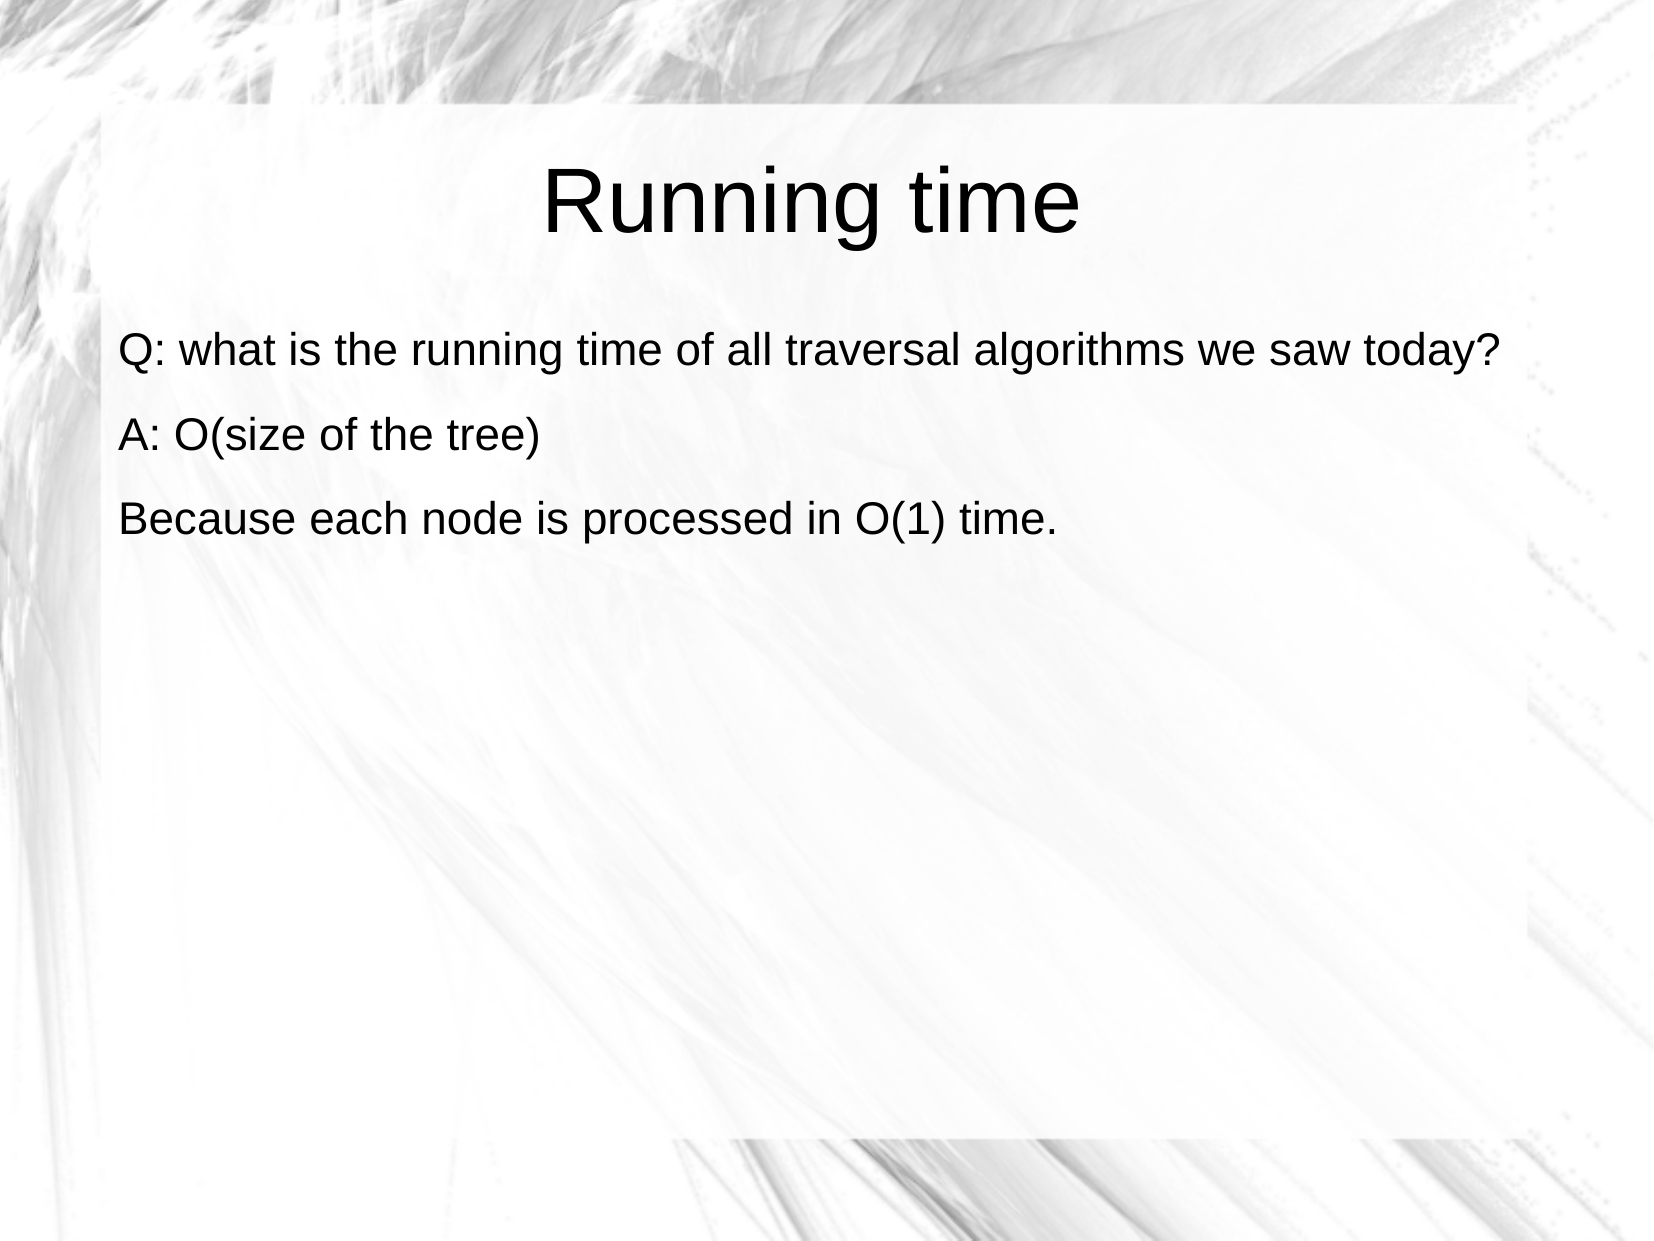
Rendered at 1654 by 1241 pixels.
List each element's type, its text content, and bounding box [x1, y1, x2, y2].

title Running time [118, 112, 1506, 281]
picture [0, 0, 1654, 1241]
list Q: what is the running time of all traversal algorithms we saw today? A: O(size of the tree) Because each node is processed in O(1) time. [118, 319, 1571, 1102]
